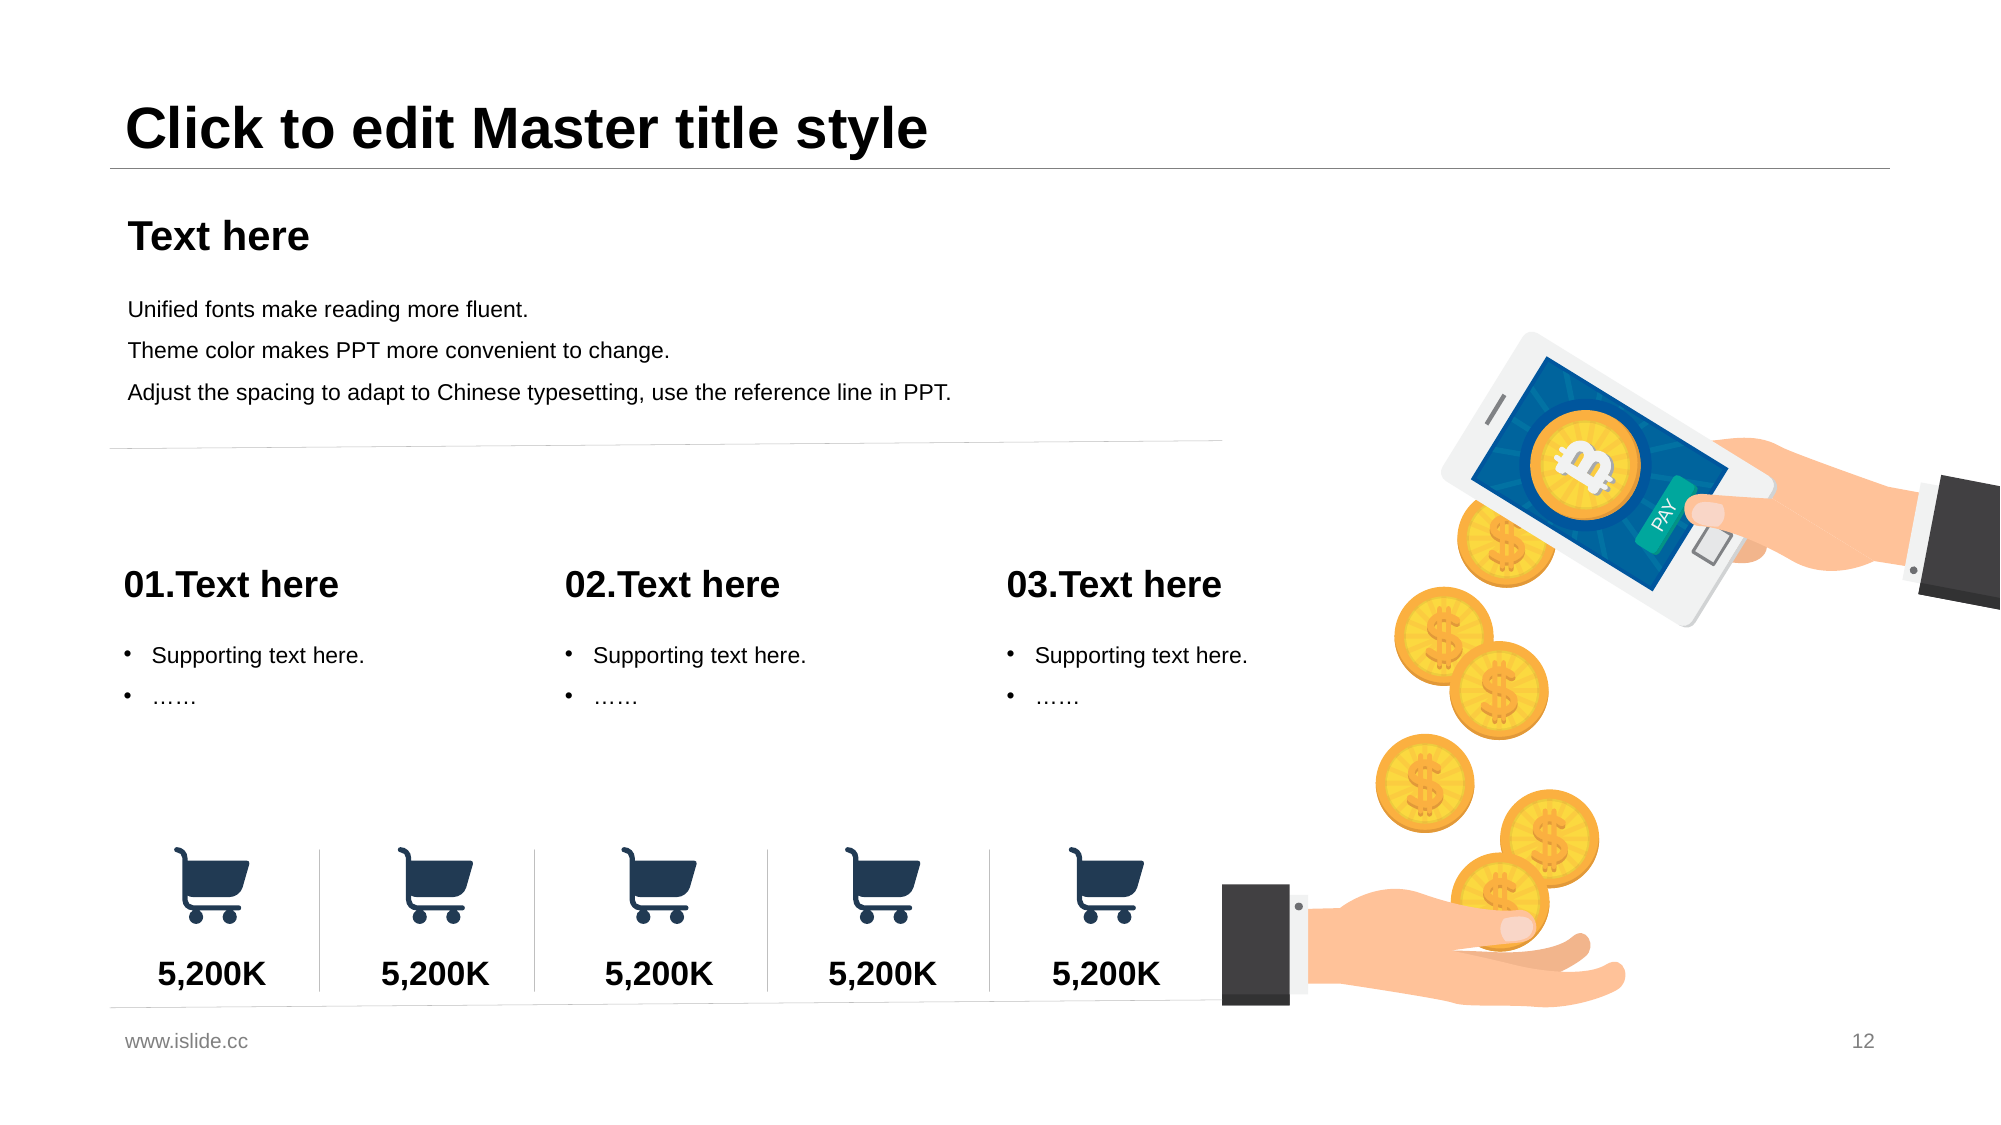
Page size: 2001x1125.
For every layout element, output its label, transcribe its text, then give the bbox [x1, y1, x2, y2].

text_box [108, 200, 2000, 1010]
footer www.islide.cc [109, 1023, 790, 1058]
slide_number 12 [1412, 1023, 1890, 1058]
title Click to edit Master title style [109, 0, 1890, 169]
